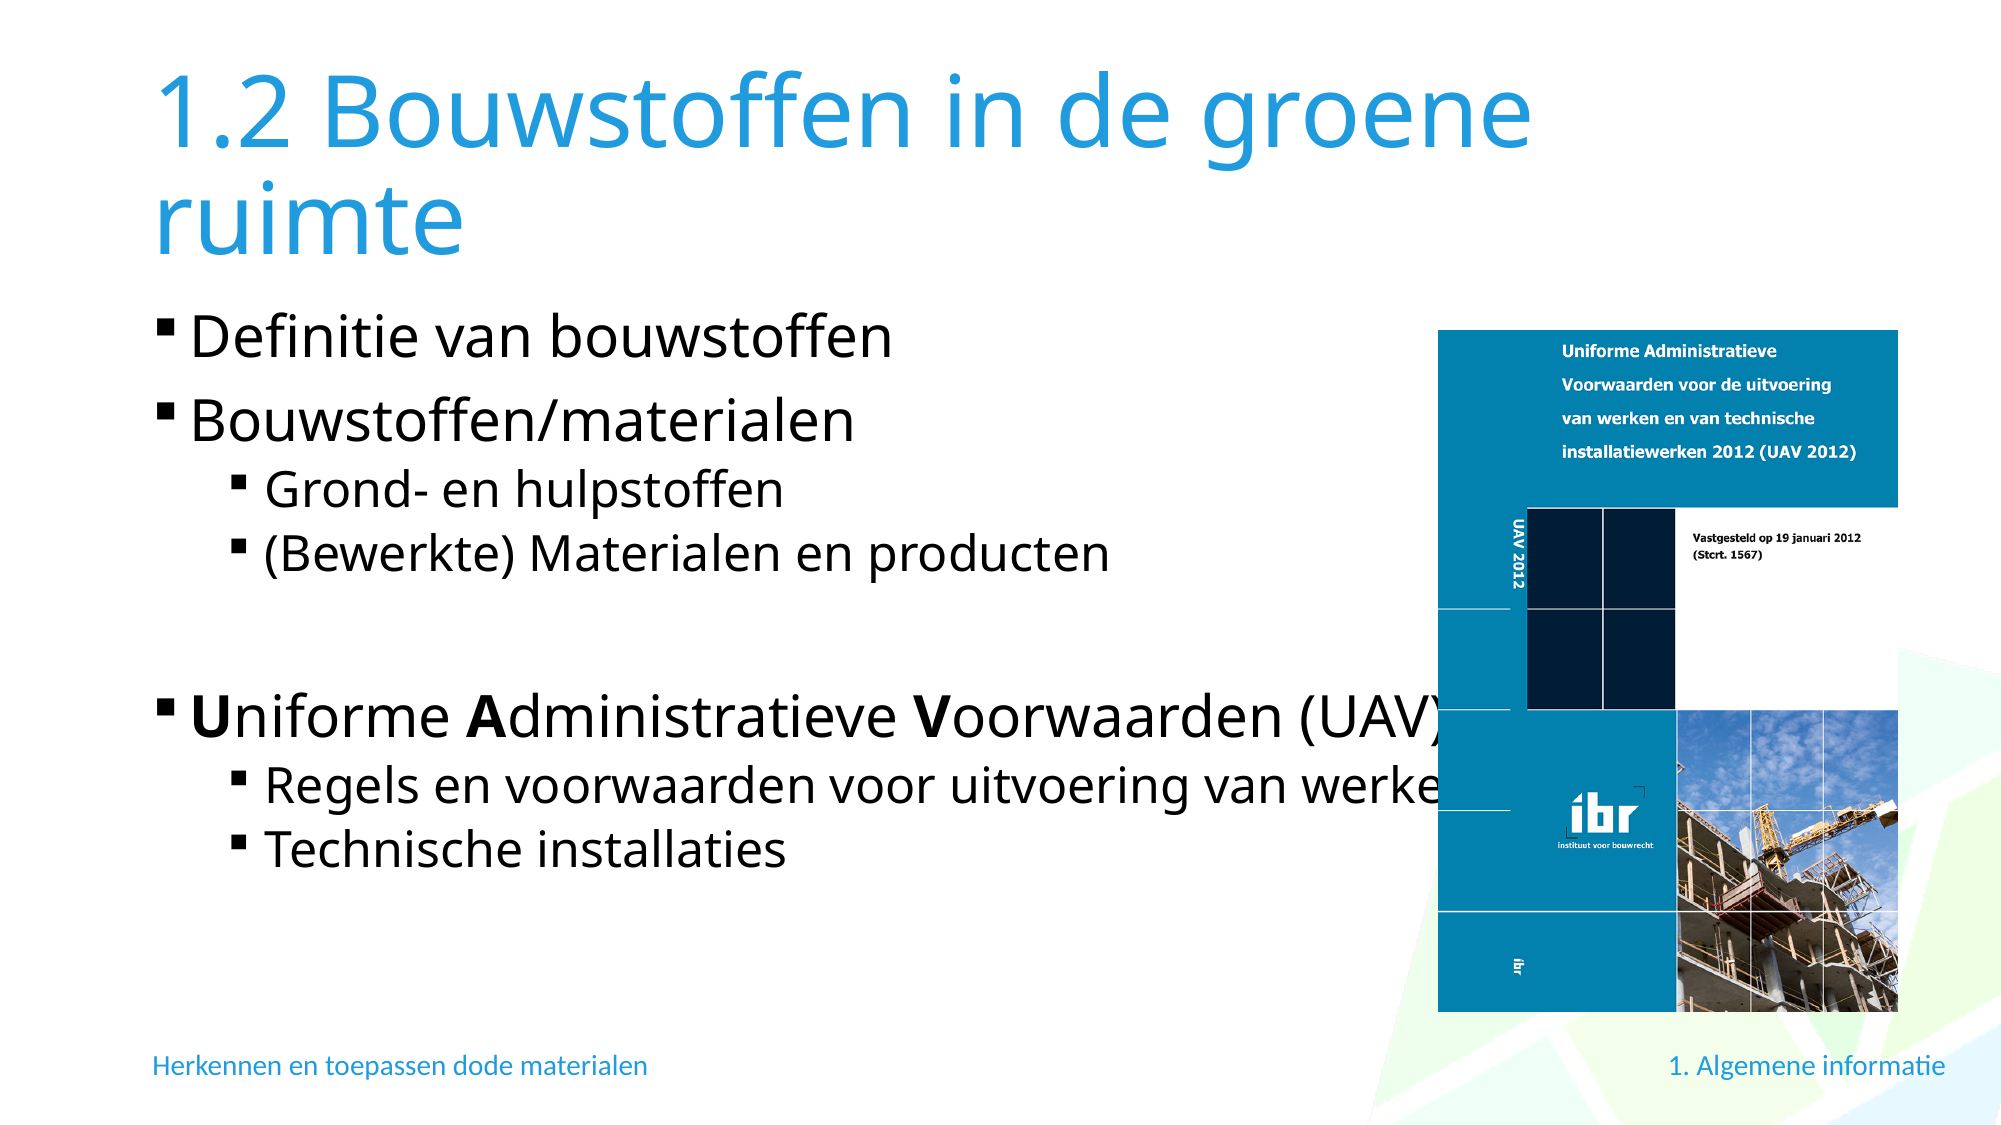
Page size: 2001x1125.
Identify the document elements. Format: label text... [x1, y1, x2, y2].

picture [1563, 379, 1572, 390]
picture [1603, 416, 1620, 424]
picture [1760, 445, 1765, 456]
picture [1594, 844, 1608, 848]
picture [1514, 573, 1524, 578]
picture [1822, 382, 1830, 392]
picture [1800, 382, 1809, 390]
list Herkennen en toepassen dode materialen [137, 1042, 765, 1125]
picture [1769, 446, 1777, 457]
picture [1762, 416, 1770, 424]
picture [1819, 446, 1827, 458]
picture [1665, 416, 1673, 424]
picture [1591, 345, 1596, 357]
picture [1514, 540, 1524, 547]
picture [1613, 382, 1624, 390]
picture [1597, 348, 1605, 357]
picture [1796, 412, 1814, 424]
picture [1438, 508, 1898, 1012]
picture [1568, 449, 1576, 457]
picture [1631, 412, 1638, 424]
picture [1808, 446, 1816, 457]
picture [1563, 416, 1570, 424]
picture [1660, 382, 1672, 390]
picture [1667, 445, 1685, 457]
picture [1712, 346, 1724, 357]
picture [1676, 416, 1683, 424]
picture [1691, 416, 1698, 424]
picture [1733, 416, 1745, 423]
picture [1651, 449, 1658, 457]
picture [1680, 382, 1687, 390]
picture [1724, 446, 1732, 457]
picture [1574, 795, 1581, 802]
picture [1588, 793, 1613, 832]
picture [1583, 416, 1590, 424]
picture [1615, 348, 1623, 357]
picture [1514, 530, 1524, 538]
picture [1608, 348, 1613, 356]
picture [1754, 348, 1765, 357]
picture [1637, 382, 1642, 390]
picture [1690, 449, 1705, 457]
picture [1644, 378, 1652, 390]
picture [1672, 345, 1685, 357]
picture [1610, 445, 1617, 457]
picture [1572, 806, 1581, 832]
picture [1792, 446, 1801, 457]
picture [1640, 416, 1658, 424]
list 1. Algemene informatie [1412, 1042, 1962, 1103]
picture [1623, 416, 1628, 424]
picture [1563, 345, 1573, 357]
picture [1785, 383, 1793, 390]
picture [1780, 446, 1789, 457]
picture [1830, 446, 1837, 457]
picture [1645, 345, 1665, 357]
picture [1778, 416, 1792, 424]
picture [1722, 378, 1736, 390]
picture [1619, 806, 1637, 832]
picture [1689, 382, 1697, 390]
picture [1747, 382, 1755, 390]
picture [1758, 379, 1777, 390]
picture [1625, 348, 1634, 357]
picture [1714, 446, 1722, 457]
list Definitie van bouwstoffen Bouwstoffen/materialen Grond- en hulpstoffen (Bewerkte) Materialen en producten Uniforme Administratieve Voorwaarden (UAV) Regels en voorwaarden voor uitvoering van werken Technische installaties [137, 299, 1863, 1014]
picture [1590, 382, 1613, 390]
picture [1598, 416, 1603, 424]
picture [1750, 412, 1759, 424]
picture [1624, 447, 1629, 457]
picture [1726, 413, 1731, 424]
picture [1514, 564, 1523, 570]
picture [1735, 446, 1742, 457]
picture [1594, 449, 1601, 457]
picture [1615, 449, 1621, 457]
picture [1514, 520, 1524, 528]
picture [1575, 416, 1580, 424]
title 1.2 Bouwstoffen in de groene ruimte [137, 59, 1863, 278]
picture [1514, 959, 1524, 968]
picture [1706, 416, 1718, 424]
picture [1812, 382, 1819, 390]
picture [1704, 348, 1710, 357]
picture [1636, 449, 1651, 458]
picture [1579, 447, 1592, 458]
picture [1700, 382, 1715, 390]
picture [1736, 345, 1756, 357]
picture [1727, 348, 1734, 357]
picture [1840, 446, 1848, 457]
